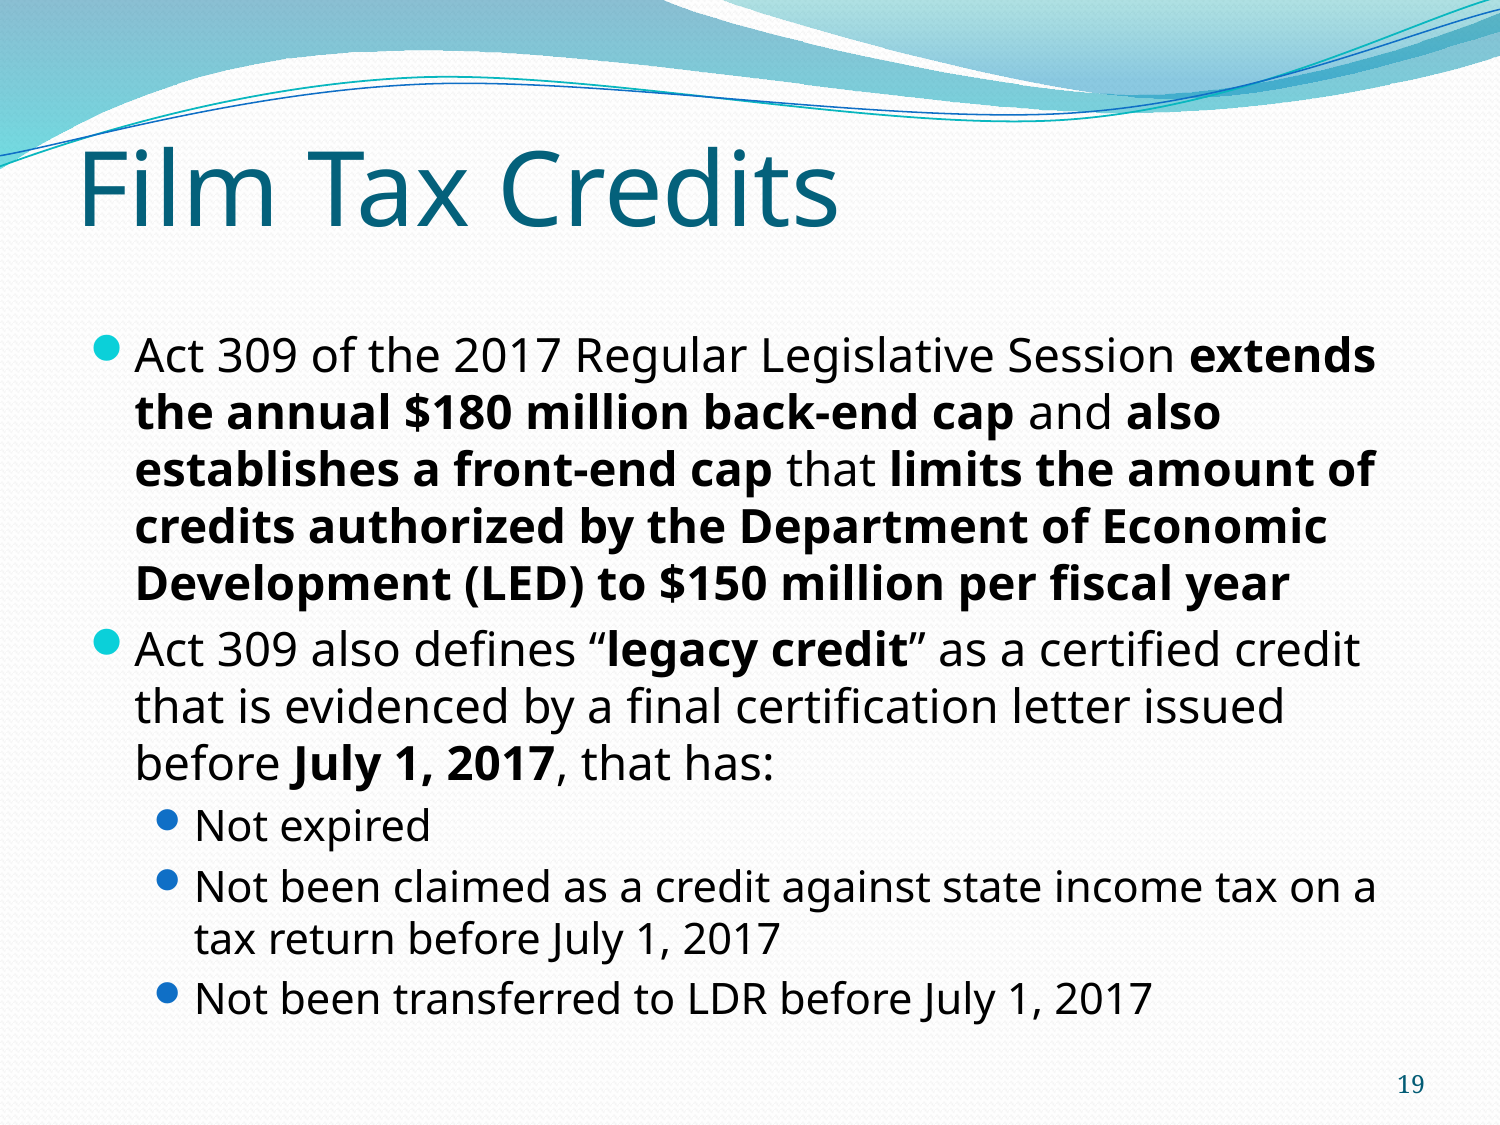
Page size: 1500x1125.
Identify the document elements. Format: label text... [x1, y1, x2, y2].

title Film Tax Credits [75, 60, 1425, 248]
list Act 309 of the 2017 Regular Legislative Session extends the annual $180 million back-end cap and also establishes a front-end cap that limits the amount of credits authorized by the Department of Economic Development (LED) to $150 million per fiscal year Act 309 also defines “legacy credit” as a certified credit that is evidenced by a final certification letter issued before July 1, 2017, that has: Not expired Not been claimed as a credit against state income tax on a tax return before July 1, 2017 Not been transferred to LDR before July 1, 2017 [75, 317, 1425, 1038]
slide_number 19 [1299, 1042, 1425, 1103]
